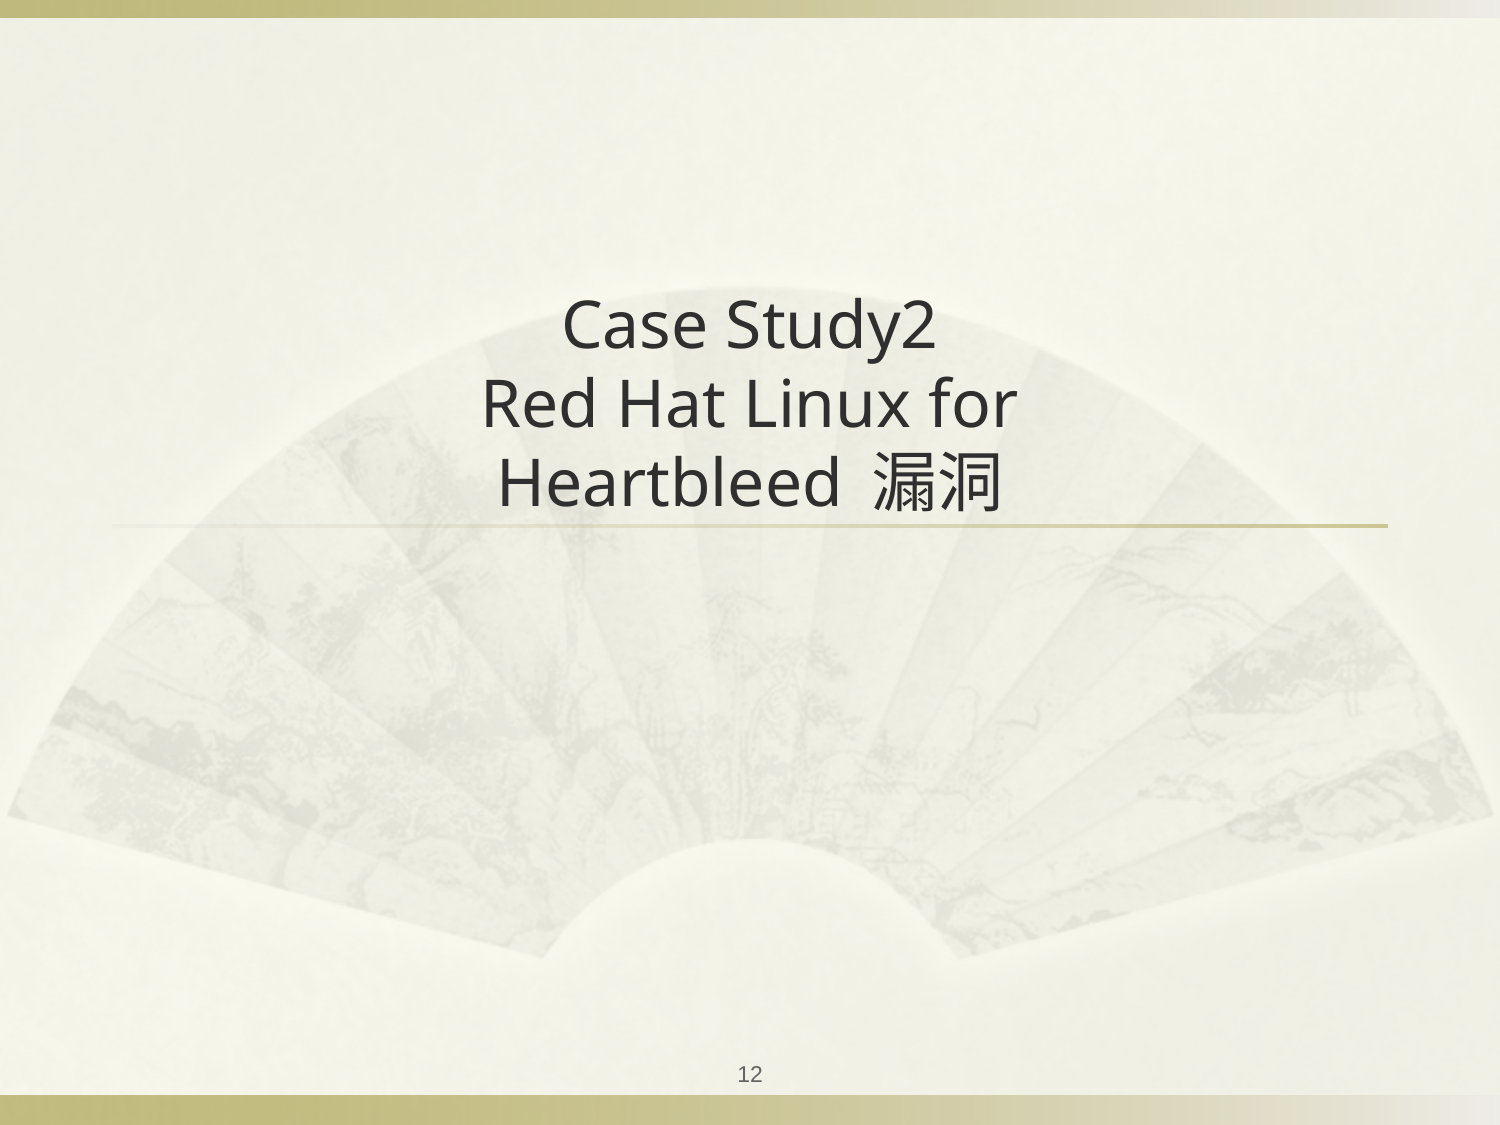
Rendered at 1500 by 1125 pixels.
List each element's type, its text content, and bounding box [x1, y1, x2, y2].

slide_number 12 [675, 1050, 825, 1097]
title Case Study2 Red Hat Linux for Heartbleed 漏洞 [112, 275, 1388, 528]
